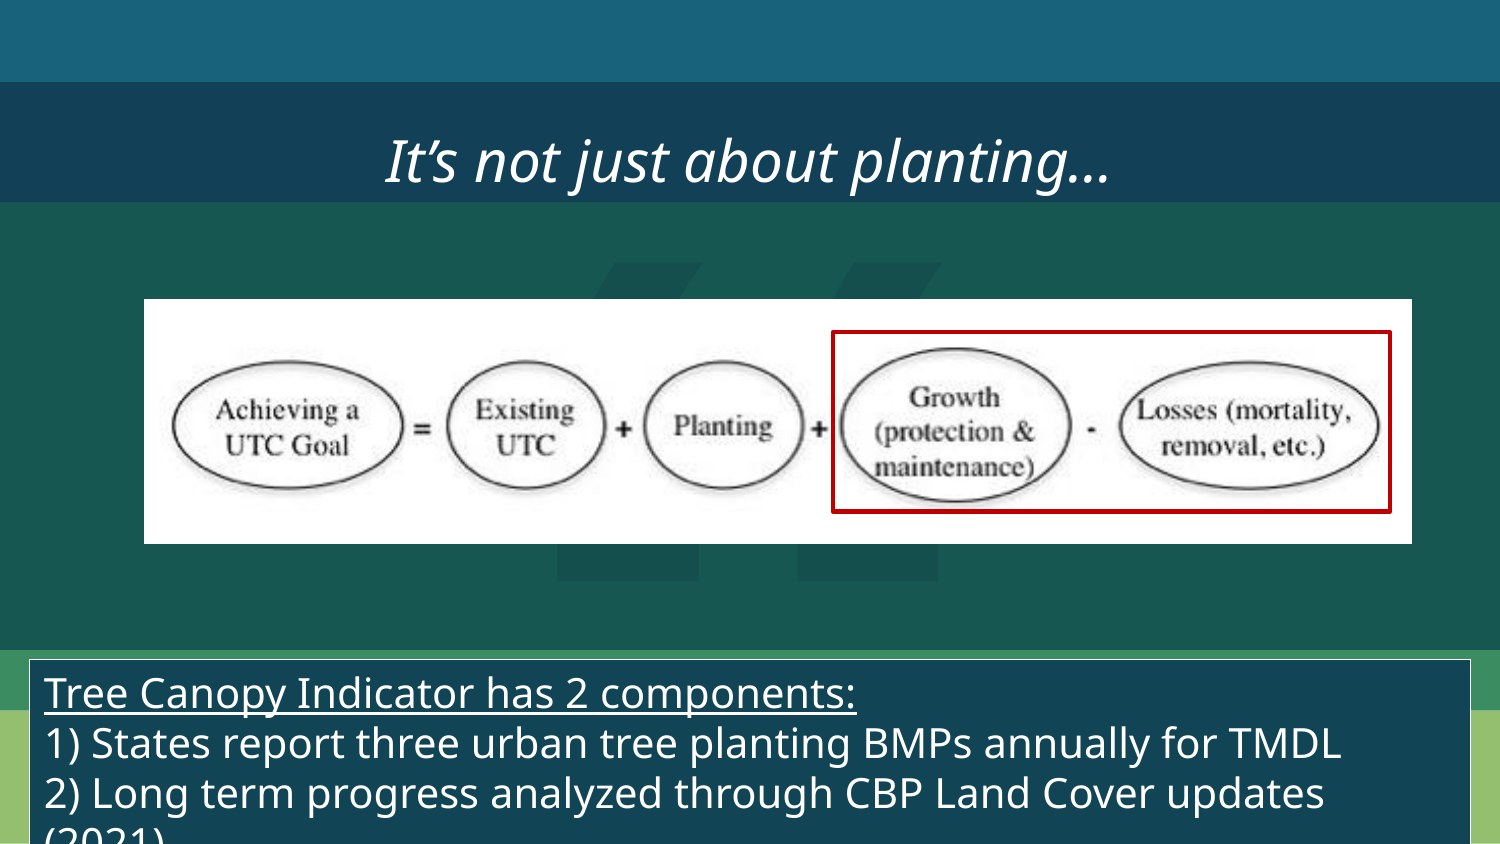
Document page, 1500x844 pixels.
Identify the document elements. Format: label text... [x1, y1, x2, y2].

picture [143, 299, 1412, 544]
text_box It’s not just about planting… [0, 116, 1500, 202]
text_box Tree Canopy Indicator has 2 components: 1) States report three urban tree planting BMPs annually for TMDL 2) Long term progress analyzed through CBP Land Cover updates (2021) [29, 659, 1471, 844]
